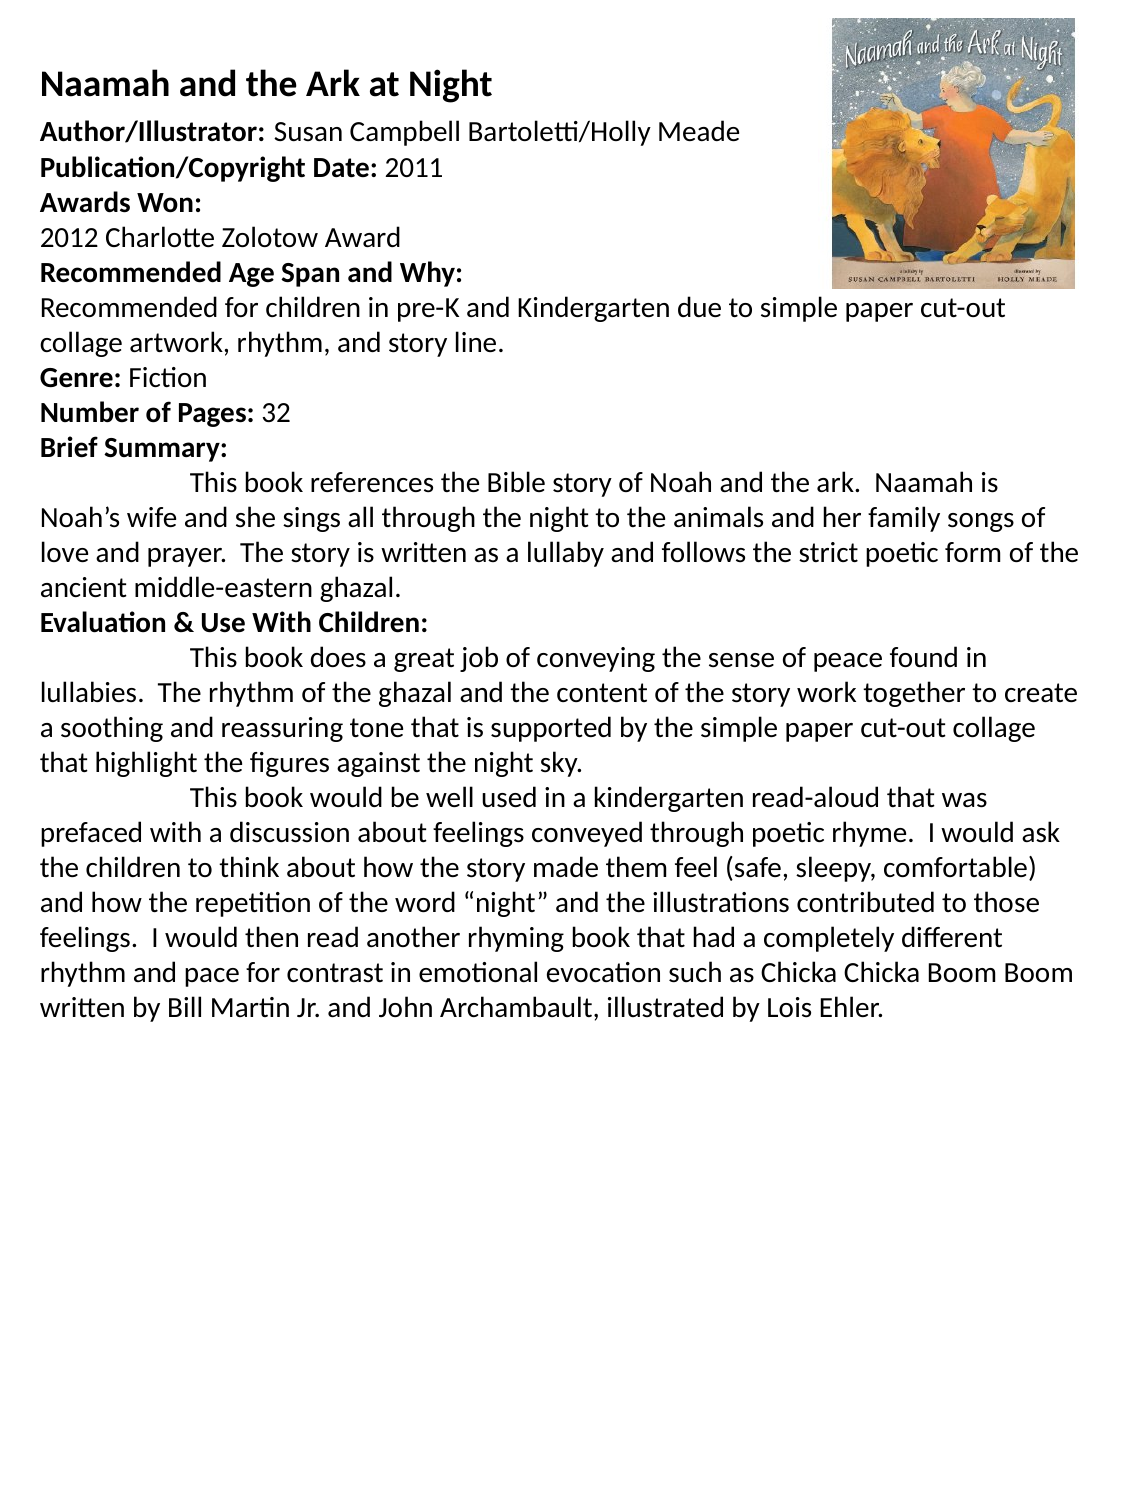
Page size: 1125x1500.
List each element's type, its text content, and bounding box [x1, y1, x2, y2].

picture [818, 18, 1089, 289]
text_box Naamah and the Ark at Night Author/Illustrator: Susan Campbell Bartoletti/Holly Meade Publication/Copyright Date: 2011 Awards Won: 2012 Charlotte Zolotow Award Recommended Age Span and Why: Recommended for children in pre-K and Kindergarten due to simple paper cut-out collage artwork, rhythm, and story line. Genre: Fiction Number of Pages: 32 Brief Summary: This book references the Bible story of Noah and the ark. Naamah is Noah’s wife and she sings all through the night to the animals and her family songs of love and prayer. The story is written as a lullaby and follows the strict poetic form of the ancient middle-eastern ghazal. Evaluation & Use With Children: This book does a great job of conveying the sense of peace found in lullabies. The rhythm of the ghazal and the content of the story work together to create a soothing and reassuring tone that is supported by the simple paper cut-out collage that highlight the figures against the night sky. This book would be well used in a kindergarten read-aloud that was prefaced with a discussion about feelings conveyed through poetic rhyme. I would ask the children to think about how the story made them feel (safe, sleepy, comfortable) and how the repetition of the word “night” and the illustrations contributed to those feelings. I would then read another rhyming book that had a completely different rhythm and pace for contrast in emotional evocation such as Chicka Chicka Boom Boom written by Bill Martin Jr. and John Archambault, illustrated by Lois Ehler. [24, 51, 1100, 1031]
